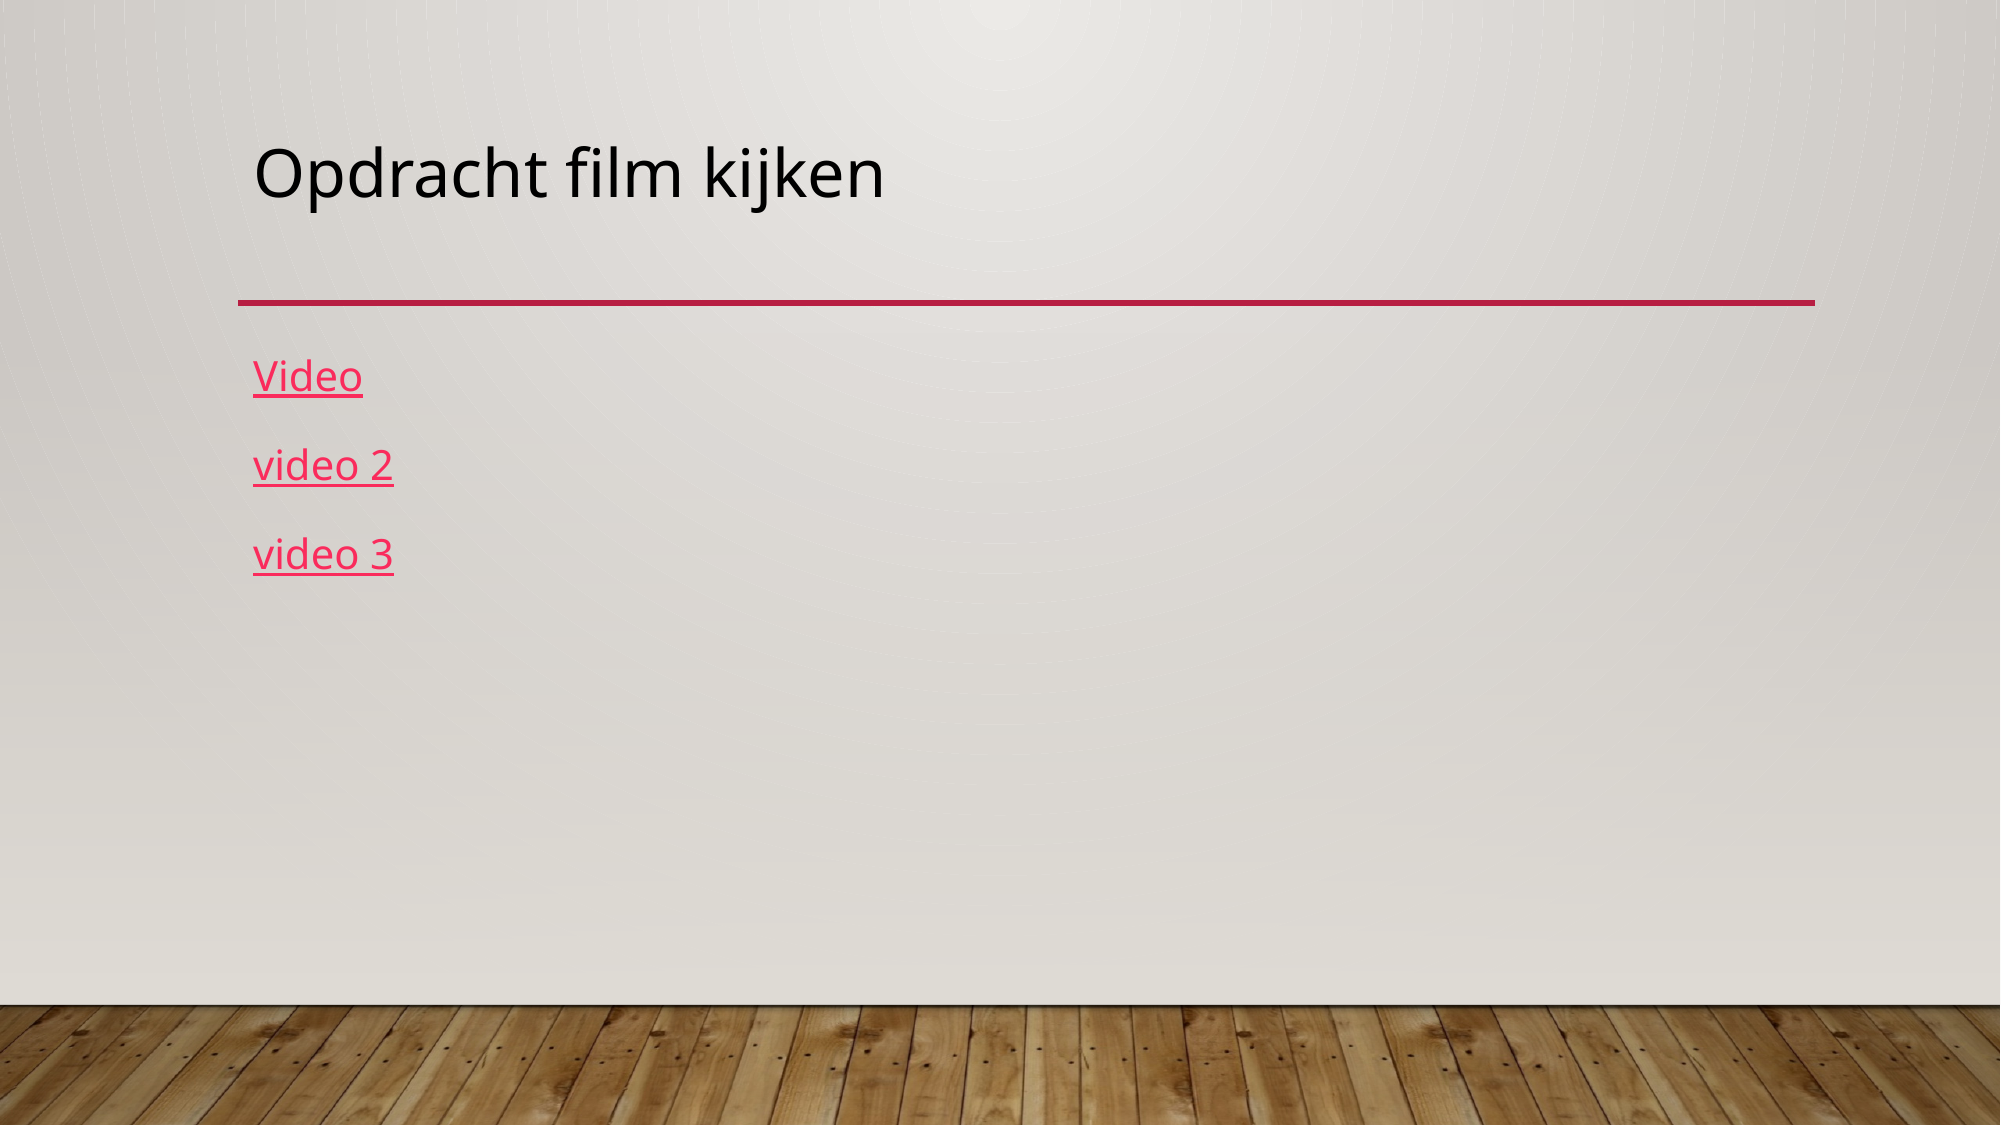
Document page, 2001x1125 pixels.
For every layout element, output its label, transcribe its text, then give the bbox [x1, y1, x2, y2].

title Opdracht film kijken [238, 131, 1814, 305]
picture [0, 1005, 2000, 1125]
list Video video 2 video 3 [238, 330, 1814, 897]
